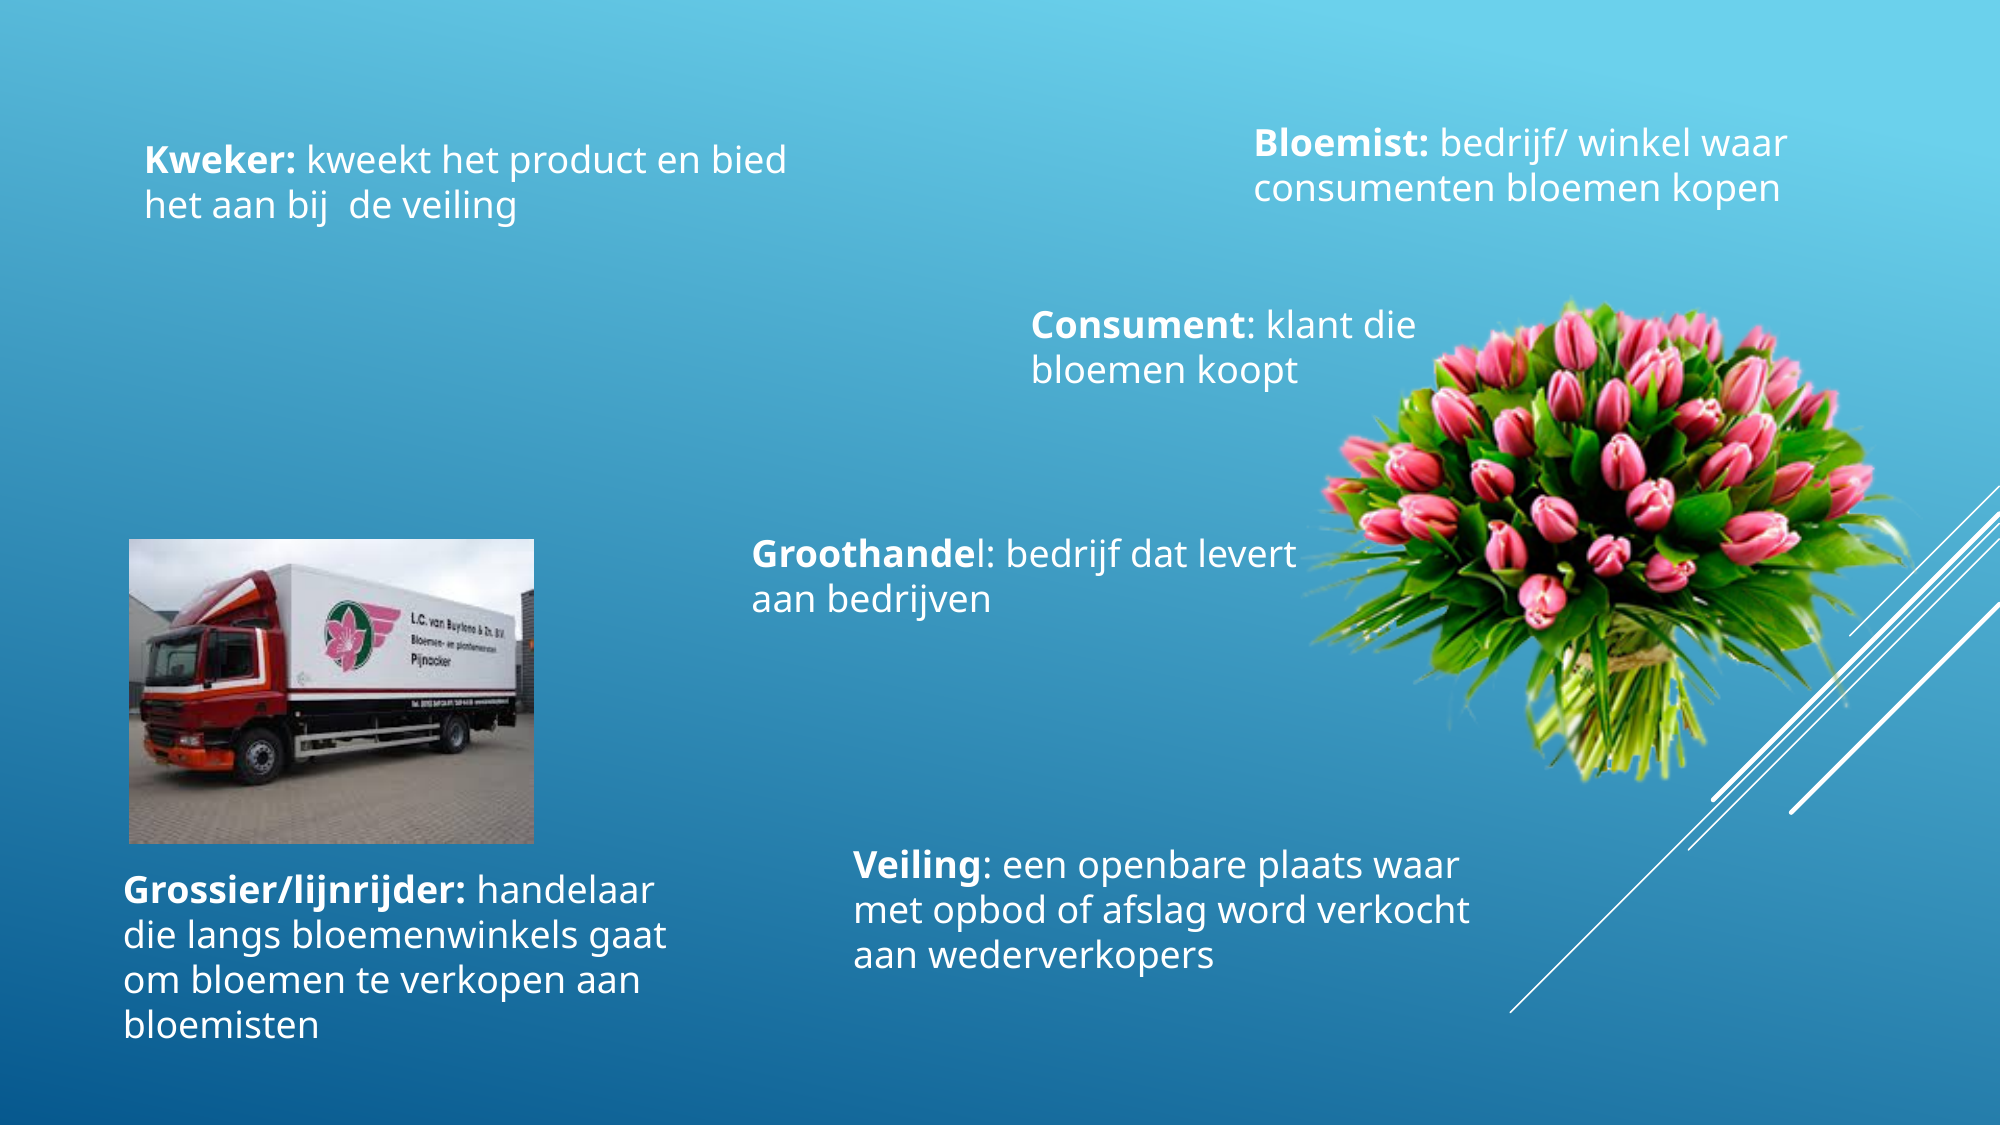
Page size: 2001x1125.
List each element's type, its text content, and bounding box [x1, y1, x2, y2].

picture [128, 539, 535, 844]
picture [1299, 292, 1923, 788]
text_box Bloemist: bedrijf/ winkel waar consumenten bloemen kopen [1238, 111, 1839, 217]
text_box Groothandel: bedrijf dat levert aan bedrijven [736, 522, 1299, 627]
text_box Grossier/lijnrijder: handelaar die langs bloemenwinkels gaat om bloemen te verkopen aan bloemisten [108, 858, 686, 1054]
text_box Consument: klant die bloemen koopt [1015, 293, 1299, 398]
text_box Kweker: kweekt het product en bied het aan bij de veiling [129, 129, 857, 234]
text_box Veiling: een openbare plaats waar met opbod of afslag word verkocht aan wederverkopers [838, 834, 1487, 984]
